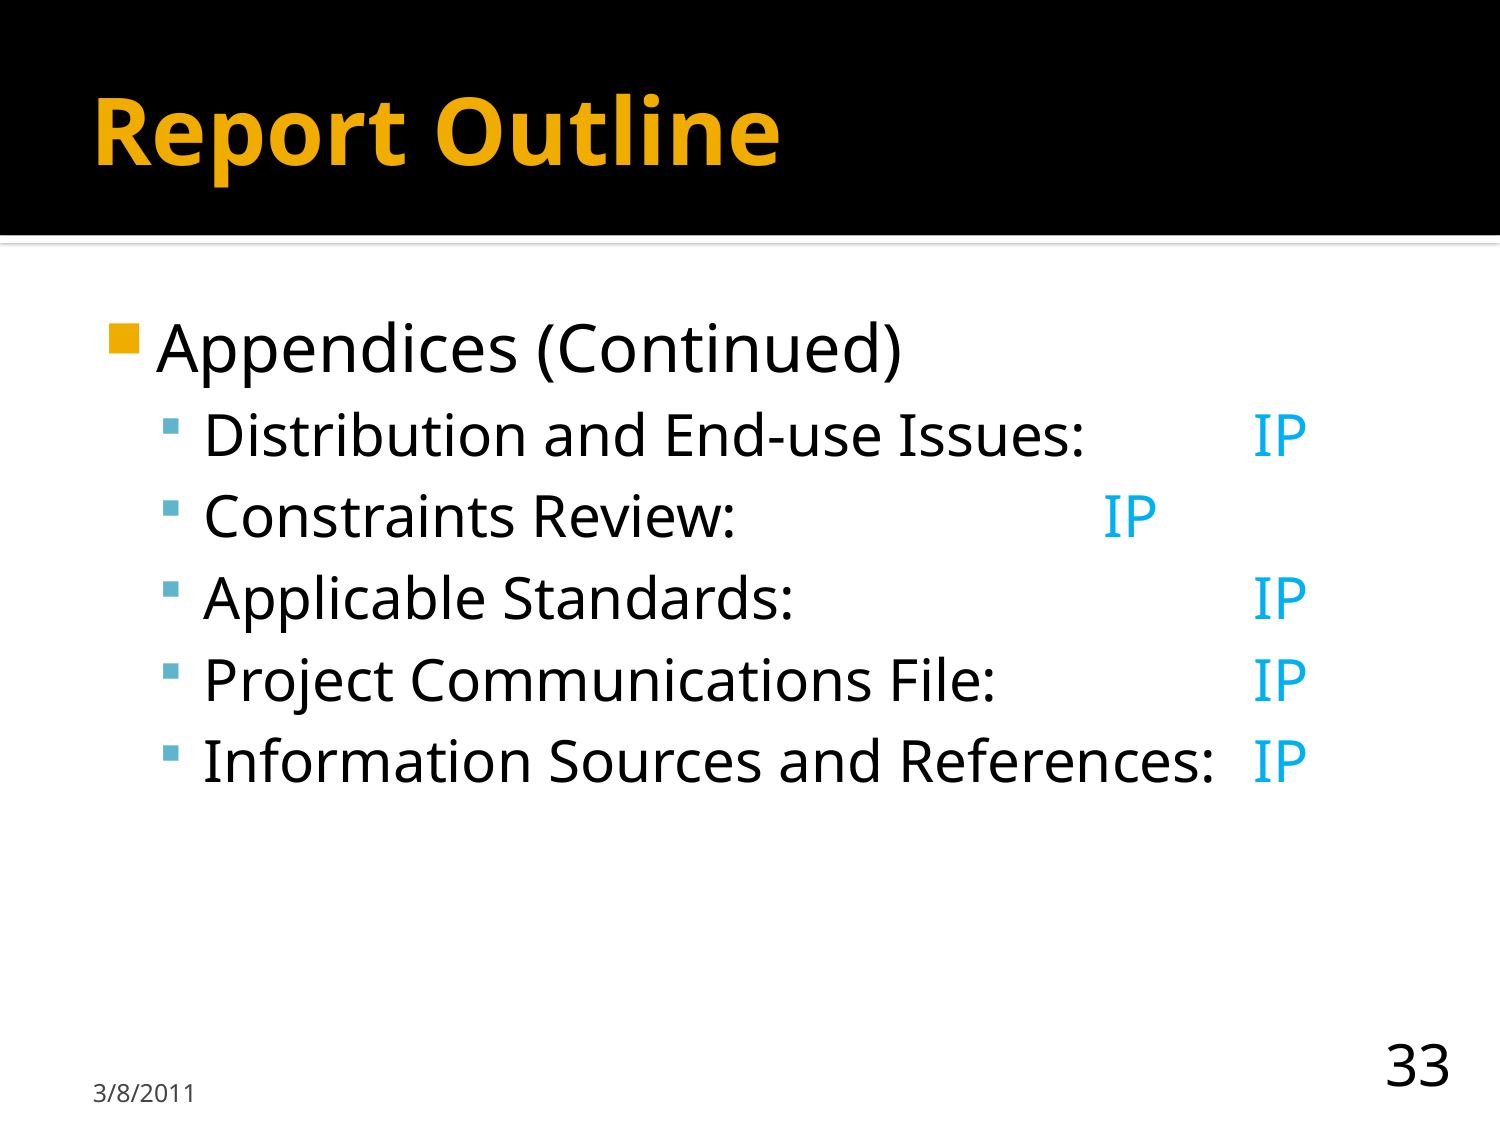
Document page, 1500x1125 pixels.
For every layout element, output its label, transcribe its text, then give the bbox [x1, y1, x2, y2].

slide_number 33 [1345, 1062, 1467, 1108]
list Appendices (Continued) Distribution and End-use Issues: IP Constraints Review: IP Applicable Standards: IP Project Communications File: IP Information Sources and References: IP [75, 291, 1425, 1050]
title Report Outline [75, 25, 1425, 231]
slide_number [75, 1062, 425, 1108]
